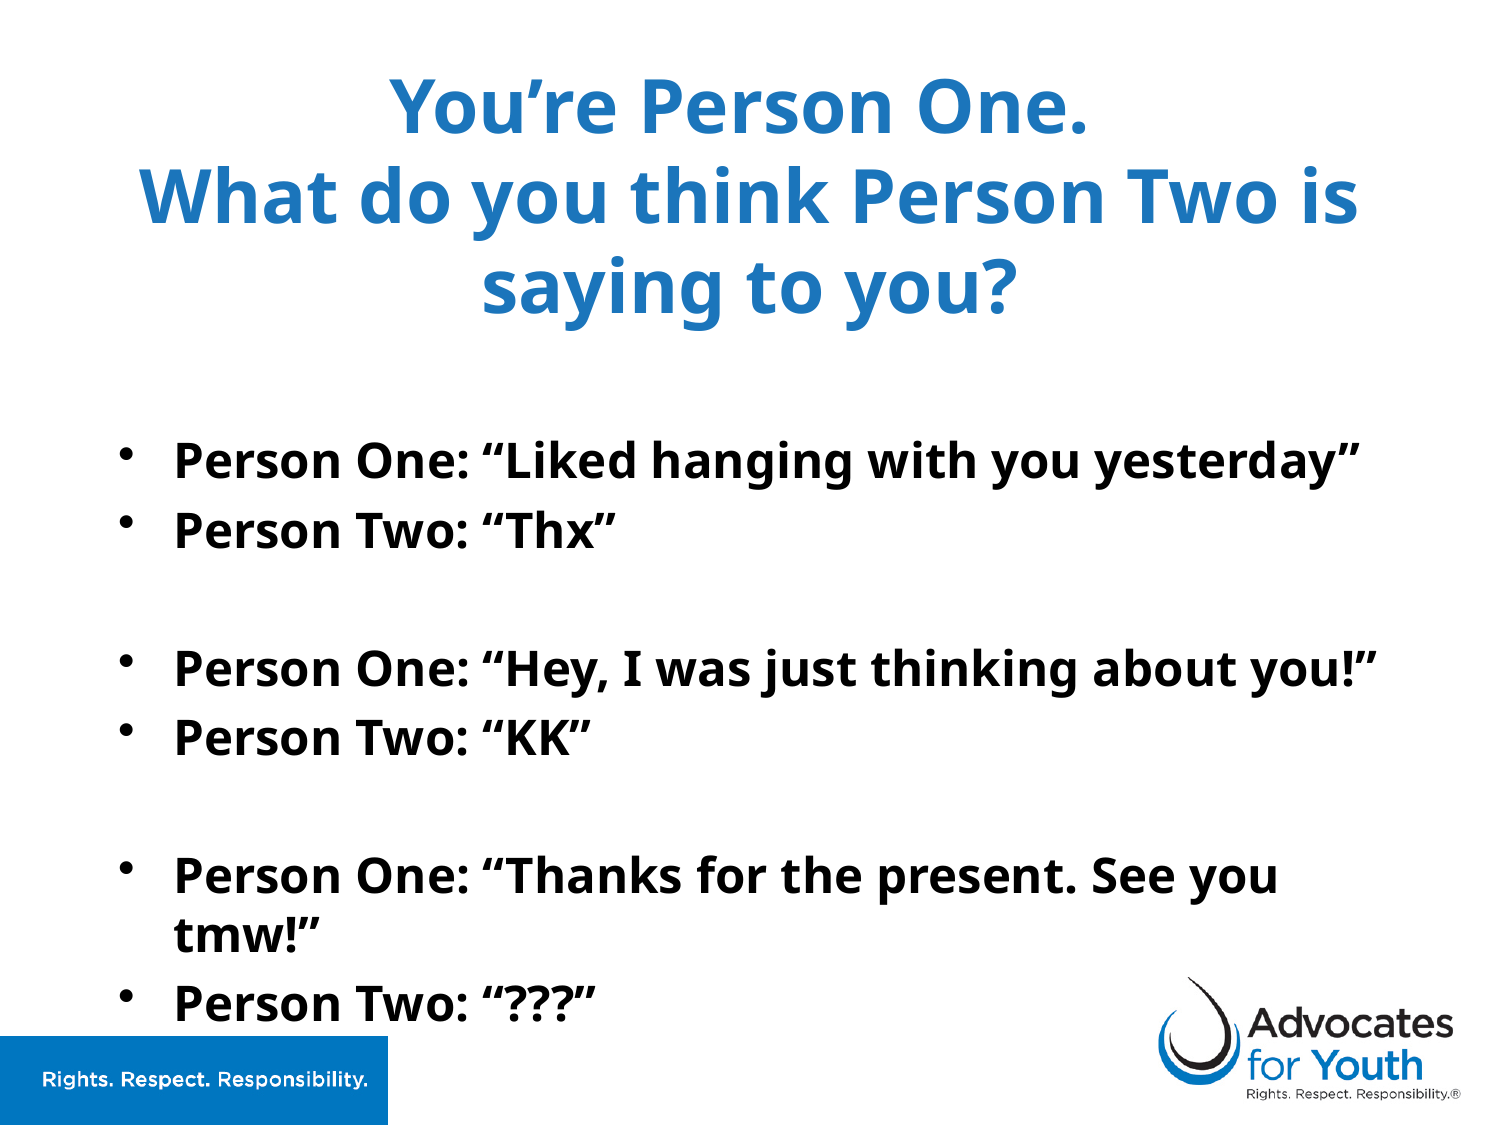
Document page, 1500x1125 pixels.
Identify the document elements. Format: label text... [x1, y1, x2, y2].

picture [1126, 958, 1500, 1125]
picture [0, 1036, 388, 1125]
text_box Person One: “Liked hanging with you yesterday” Person Two: “Thx” Person One: “Hey, I was just thinking about you!” Person Two: “KK” Person One: “Thanks for the present. See you tmw!” Person Two: “???” [103, 339, 1397, 1054]
title You’re Person One. What do you think Person Two is saying to you? [112, 99, 1388, 288]
